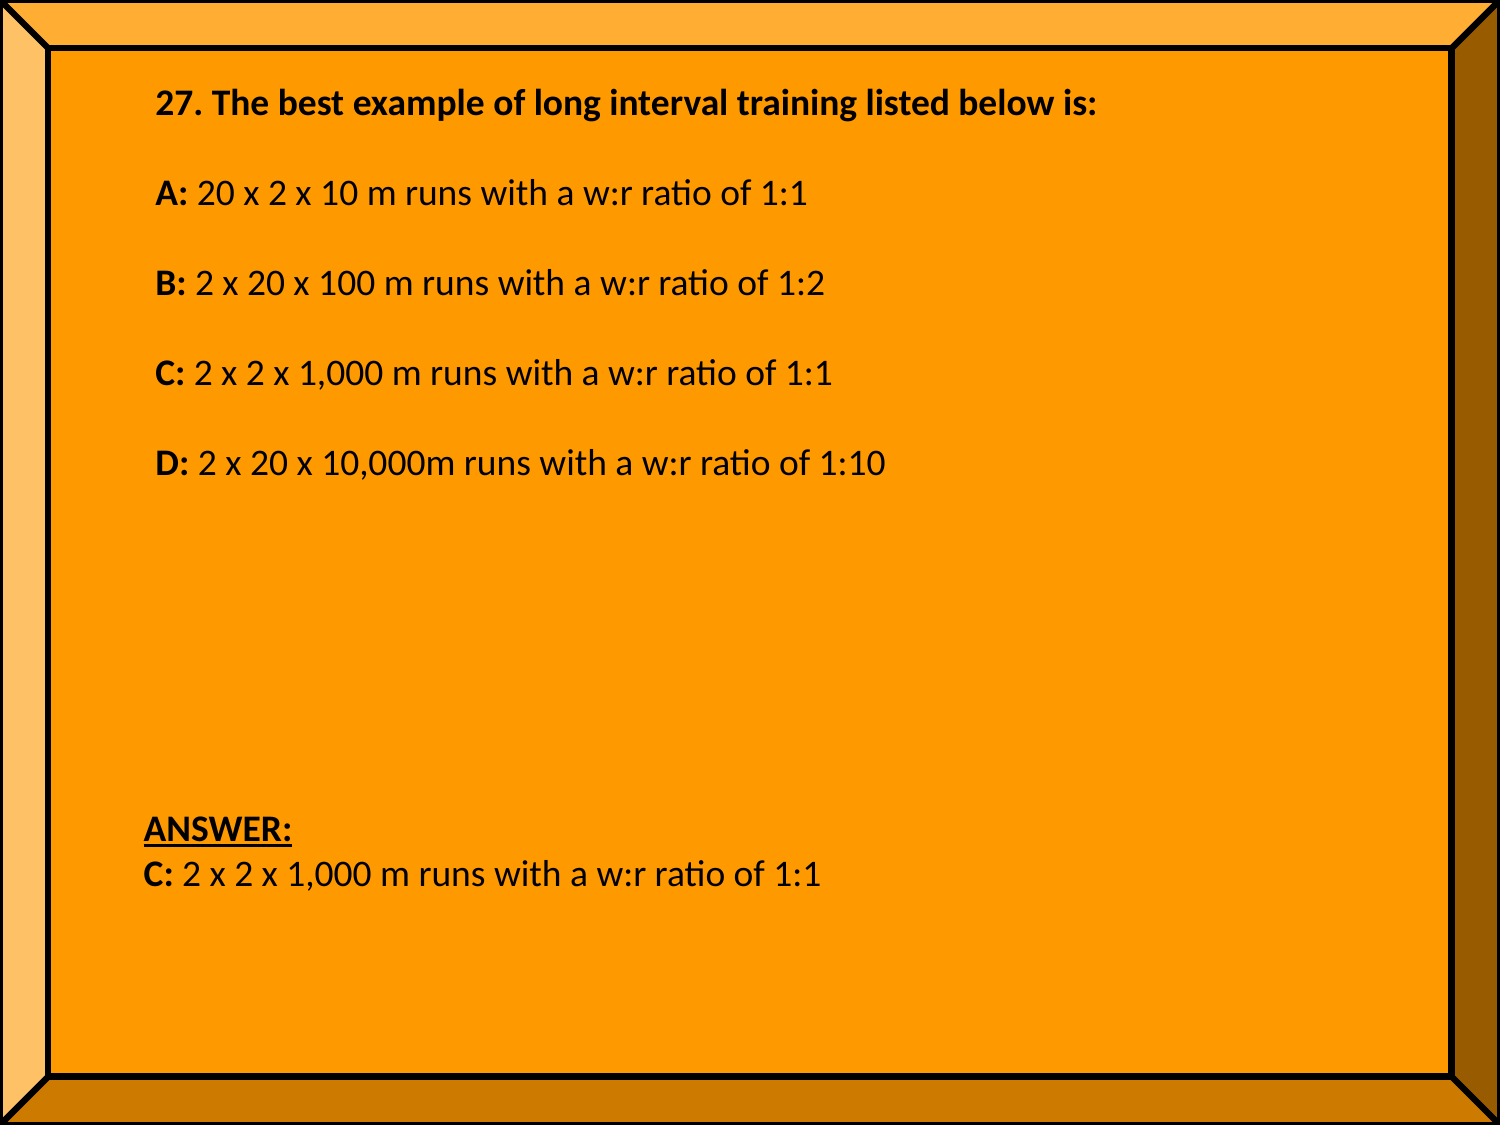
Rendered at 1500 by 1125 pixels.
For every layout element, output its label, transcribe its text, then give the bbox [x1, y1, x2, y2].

text_box 27. The best example of long interval training listed below is: A: 20 x 2 x 10 m runs with a w:r ratio of 1:1 B: 2 x 20 x 100 m runs with a w:r ratio of 1:2 C: 2 x 2 x 1,000 m runs with a w:r ratio of 1:1 D: 2 x 20 x 10,000m runs with a w:r ratio of 1:10 [140, 70, 1371, 535]
text_box ANSWER: C: 2 x 2 x 1,000 m runs with a w:r ratio of 1:1 [128, 796, 1383, 947]
